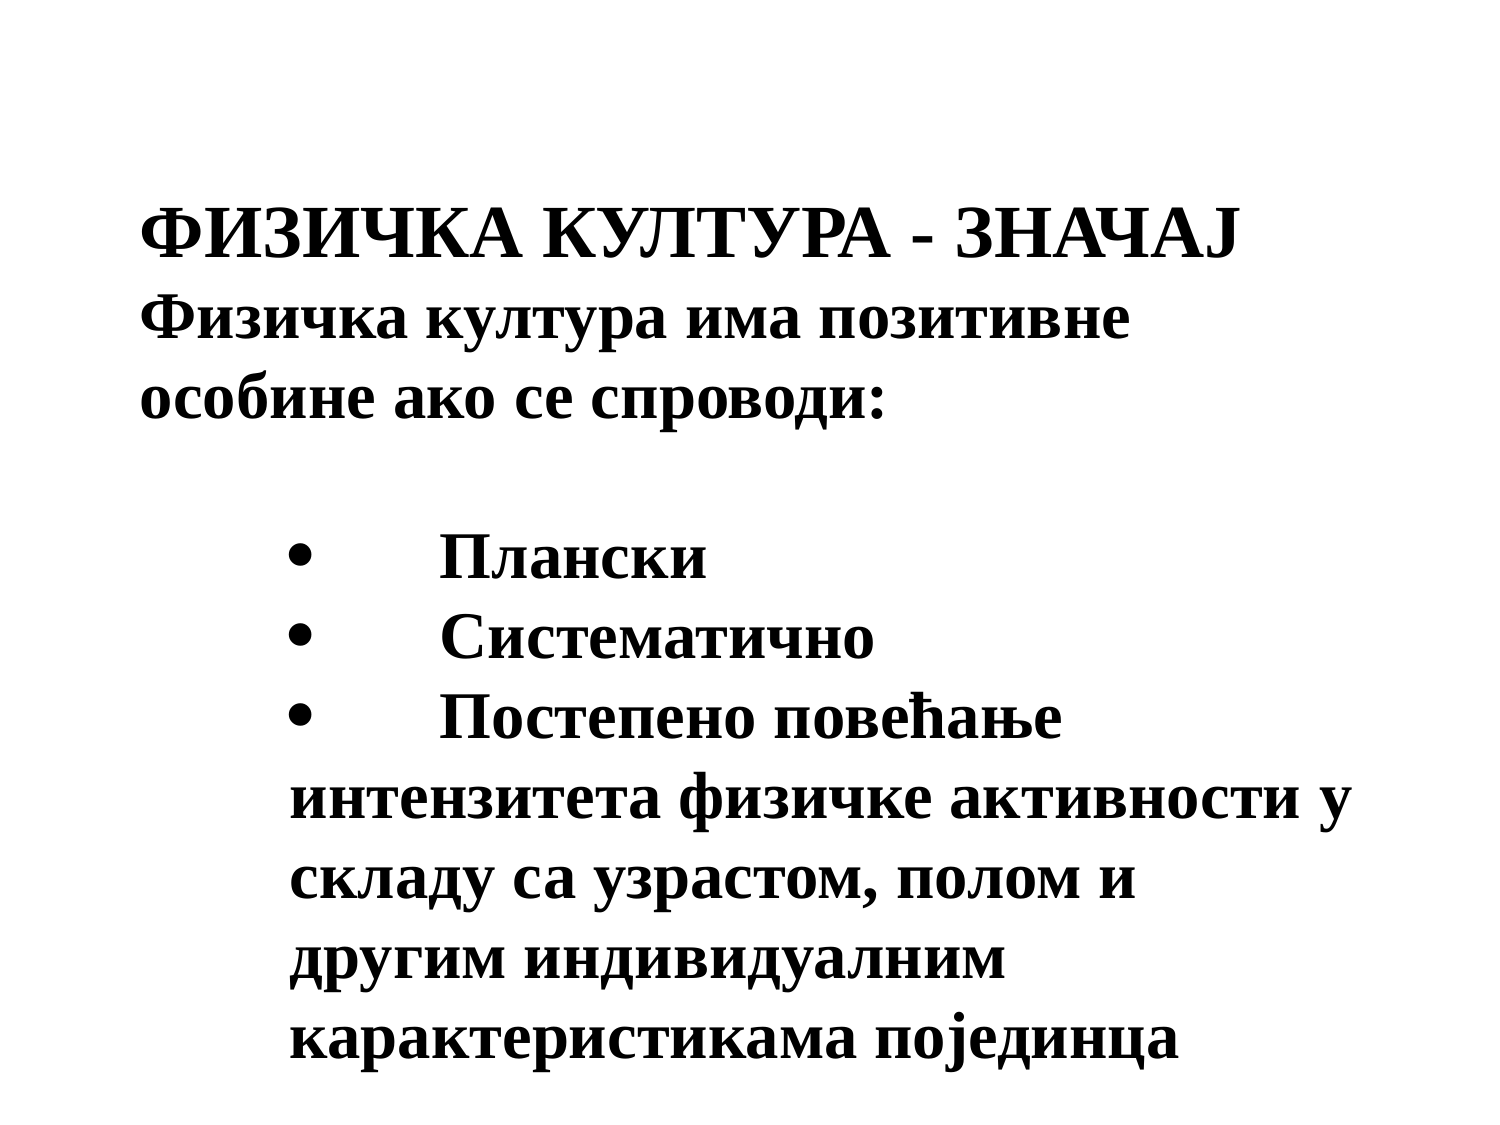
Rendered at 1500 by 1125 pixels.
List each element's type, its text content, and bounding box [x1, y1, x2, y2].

text_box ФИЗИЧКА КУЛТУРА - ЗНАЧАЈ Физичка култура има позитивне особине ако се спроводи: · Плански · Систематично · Постепено повећање интензитета физичке активности у складу са узрастом, полом и другим индивидуалним карактеристикама појединца [125, 174, 1375, 1080]
